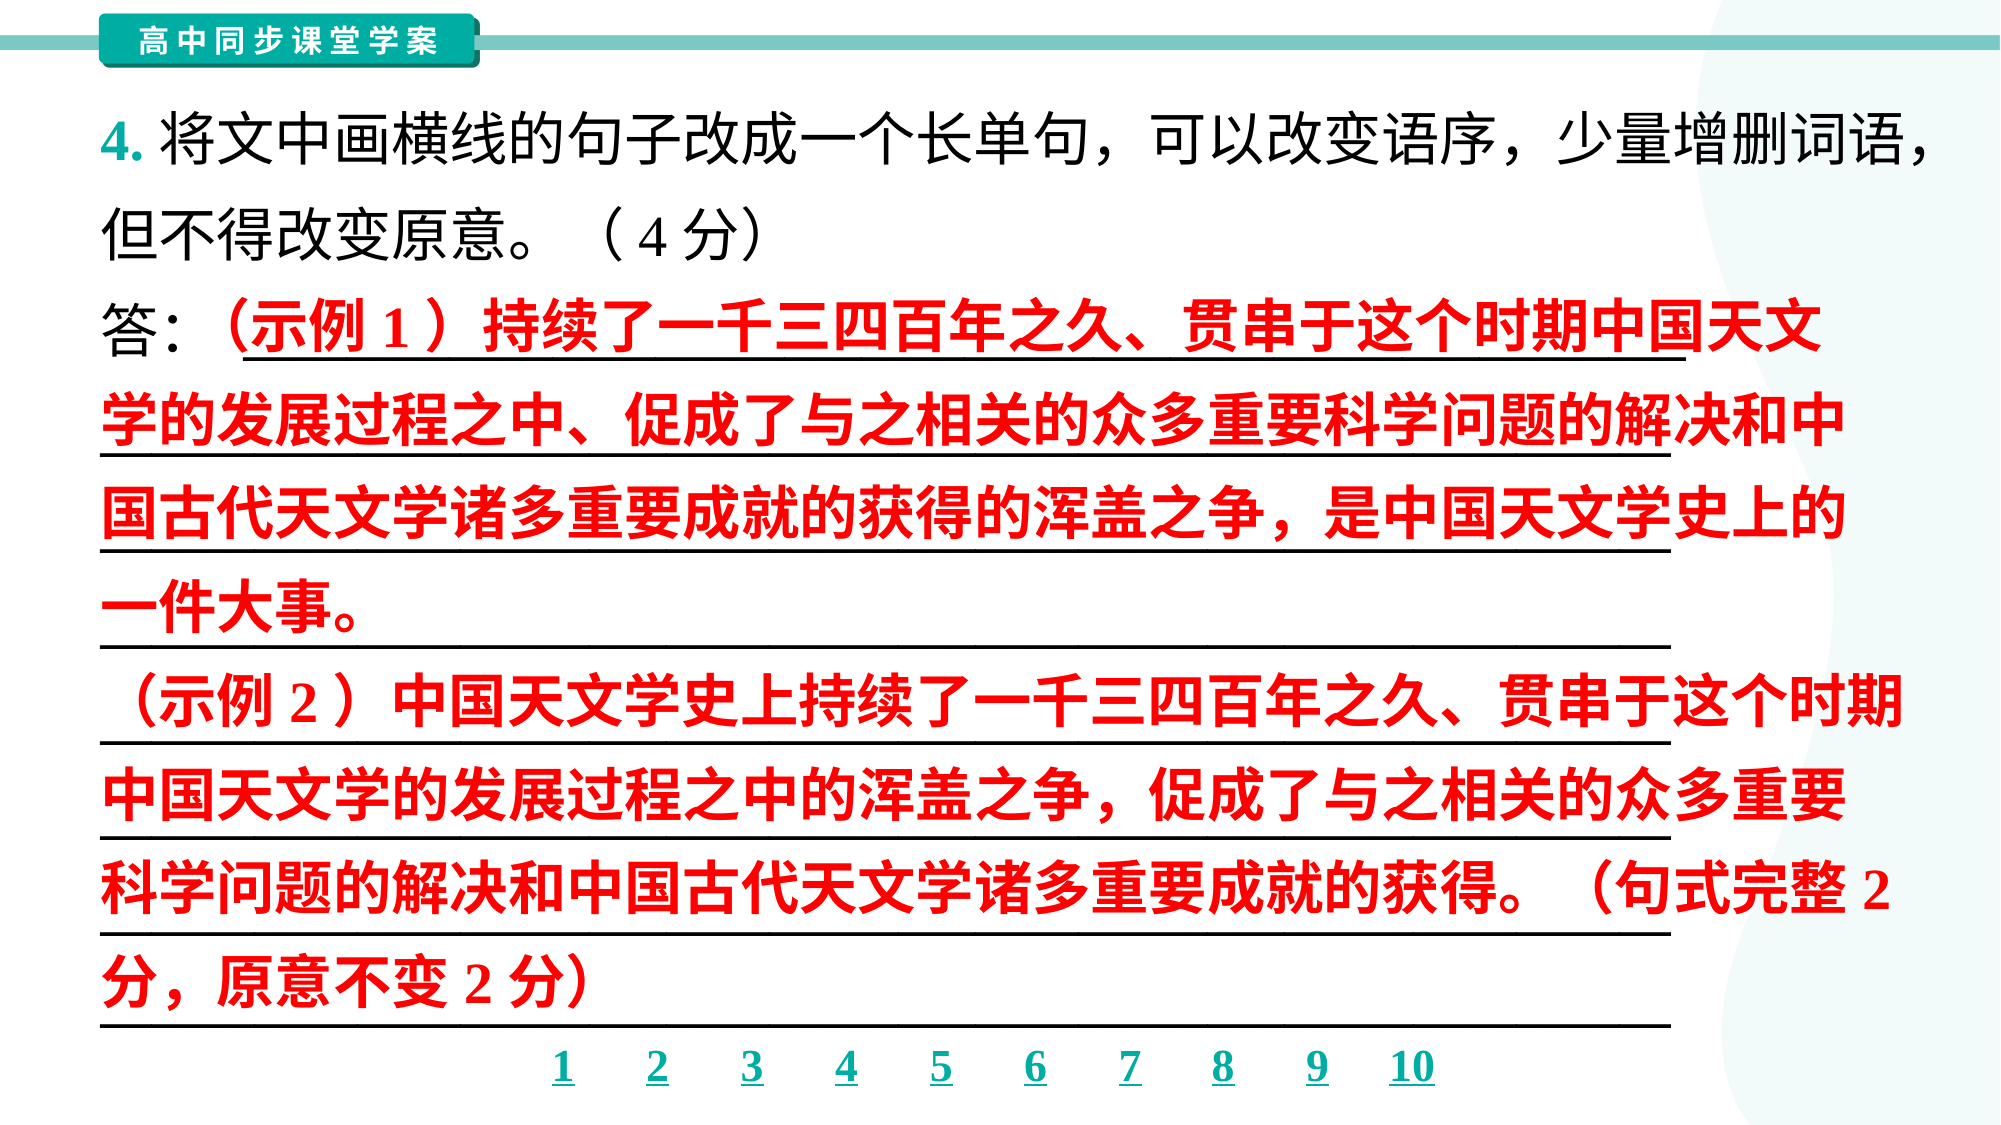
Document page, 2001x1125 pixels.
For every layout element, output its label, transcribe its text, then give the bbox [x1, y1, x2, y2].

text_box 4.将文中画横线的句子改成一个长单句，可以改变语序，少量增删词语， 但不得改变原意。（4分） 答： ________________________________________________________ _____________________________________________________________ _____________________________________________________________ _____________________________________________________________ _____________________________________________________________ _____________________________________________________________ _____________________________________________________________ _____________________________________________________________ [100, 1006, 1899, 1018]
text_box （示例1）持续了一千三四百年之久、贯串于这个时期中国天文 学的发展过程之中、促成了与之相关的众多重要科学问题的解决和中 国古代天文学诸多重要成就的获得的浑盖之争，是中国天文学史上的 一件大事。 （示例2）中国天文学史上持续了一千三四百年之久、贯串于这个时期 中国天文学的发展过程之中的浑盖之争，促成了与之相关的众多重要 科学问题的解决和中国古代天文学诸多重要成就的获得。（句式完整2 分，原意不变2分） [100, 265, 1899, 1006]
picture [0, 0, 2000, 1125]
text_box 4.将文中画横线的句子改成一个长单句，可以改变语序，少量增删词语， 但不得改变原意。（4分） 答： ________________________________________________________ _____________________________________________________________ _____________________________________________________________ _____________________________________________________________ _____________________________________________________________ _____________________________________________________________ _____________________________________________________________ _____________________________________________________________ [100, 76, 1899, 265]
